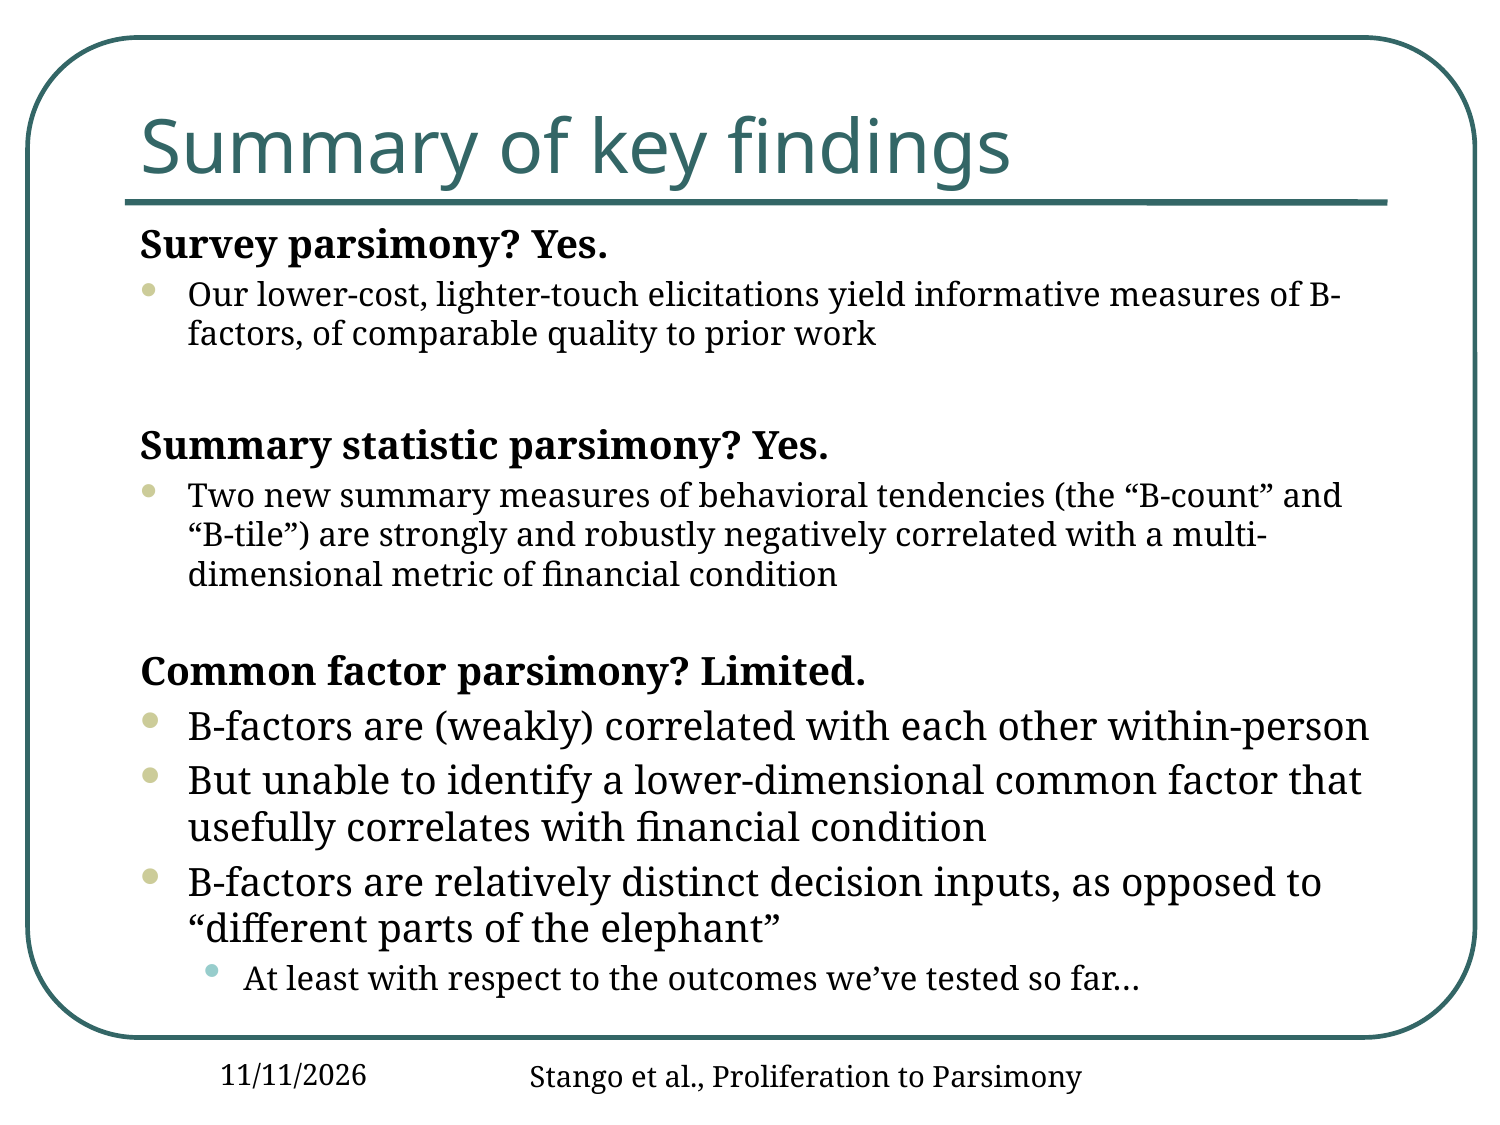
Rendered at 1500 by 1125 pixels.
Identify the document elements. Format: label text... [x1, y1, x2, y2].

footer Stango et al., Proliferation to Parsimony [512, 1050, 1101, 1125]
title Summary of key findings [124, 48, 1388, 197]
list Survey parsimony? Yes. Our lower-cost, lighter-touch elicitations yield informative measures of B-factors, of comparable quality to prior work Summary statistic parsimony? Yes. Two new summary measures of behavioral tendencies (the “B-count” and “B-tile”) are strongly and robustly negatively correlated with a multi-dimensional metric of financial condition Common factor parsimony? Limited. B-factors are (weakly) correlated with each other within-person But unable to identify a lower-dimensional common factor that usefully correlates with financial condition B-factors are relatively distinct decision inputs, as opposed to “different parts of the elephant” At least with respect to the outcomes we’ve tested so far… [124, 212, 1388, 1038]
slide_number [124, 1048, 463, 1124]
